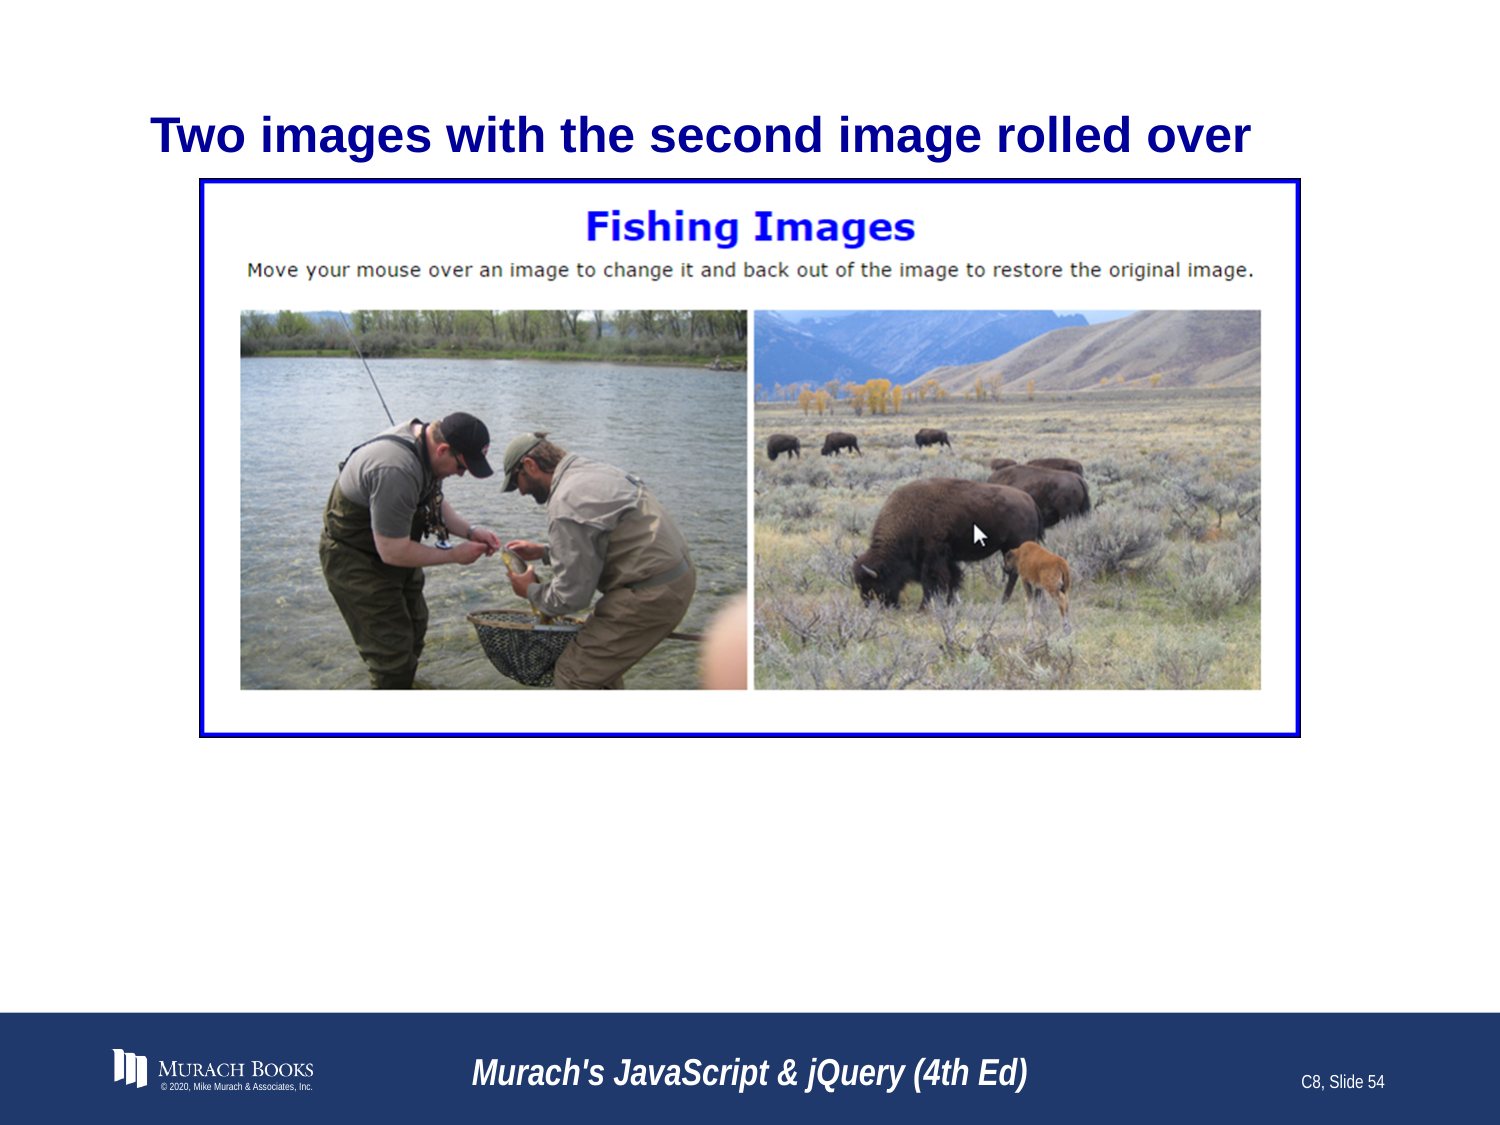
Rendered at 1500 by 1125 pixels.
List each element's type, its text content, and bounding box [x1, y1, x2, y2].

title Two images with the second image rolled over [150, 102, 1350, 164]
slide_number C8, Slide 54 [1087, 1025, 1400, 1100]
footer © 2020, Mike Murach & Associates, Inc. [12, 1025, 463, 1100]
slide_number Murach's JavaScript & jQuery (4th Ed) [463, 1025, 1050, 1100]
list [199, 178, 1301, 738]
